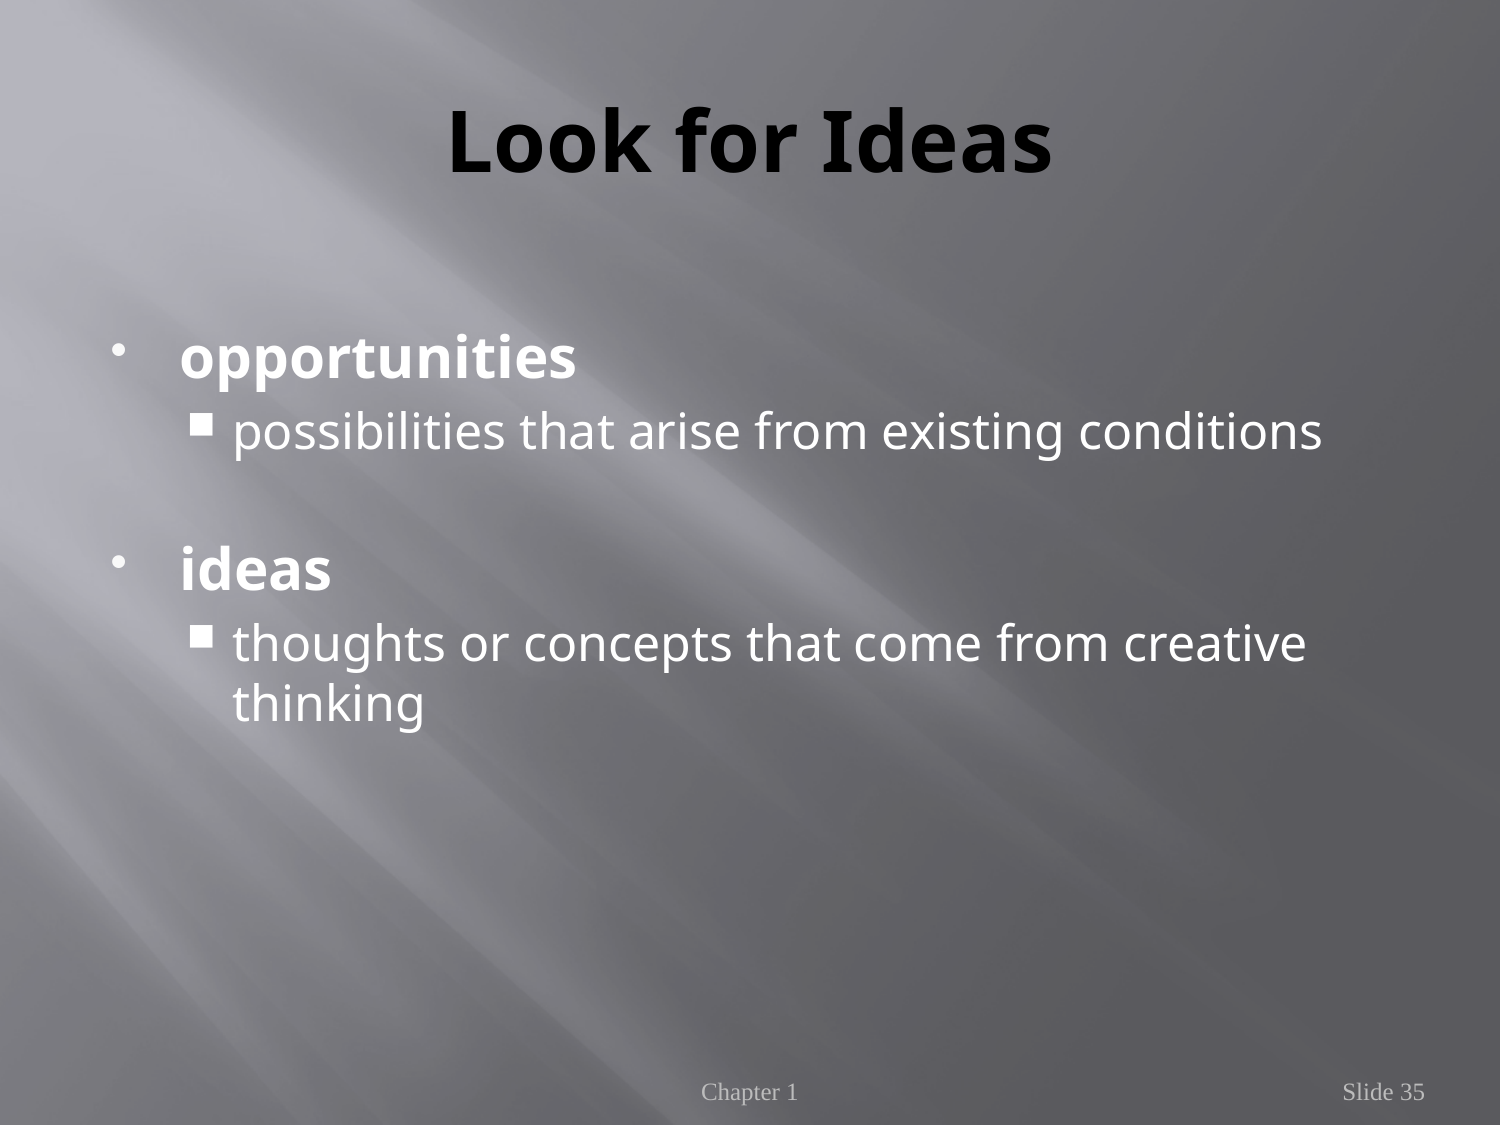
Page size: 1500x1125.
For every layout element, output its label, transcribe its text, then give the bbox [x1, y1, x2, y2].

title Look for Ideas [75, 45, 1425, 233]
slide_number Slide 35 [1299, 1052, 1425, 1113]
list opportunities possibilities that arise from existing conditions ideas thoughts or concepts that come from creative thinking [75, 312, 1425, 1035]
footer Chapter 1 [512, 1052, 988, 1113]
